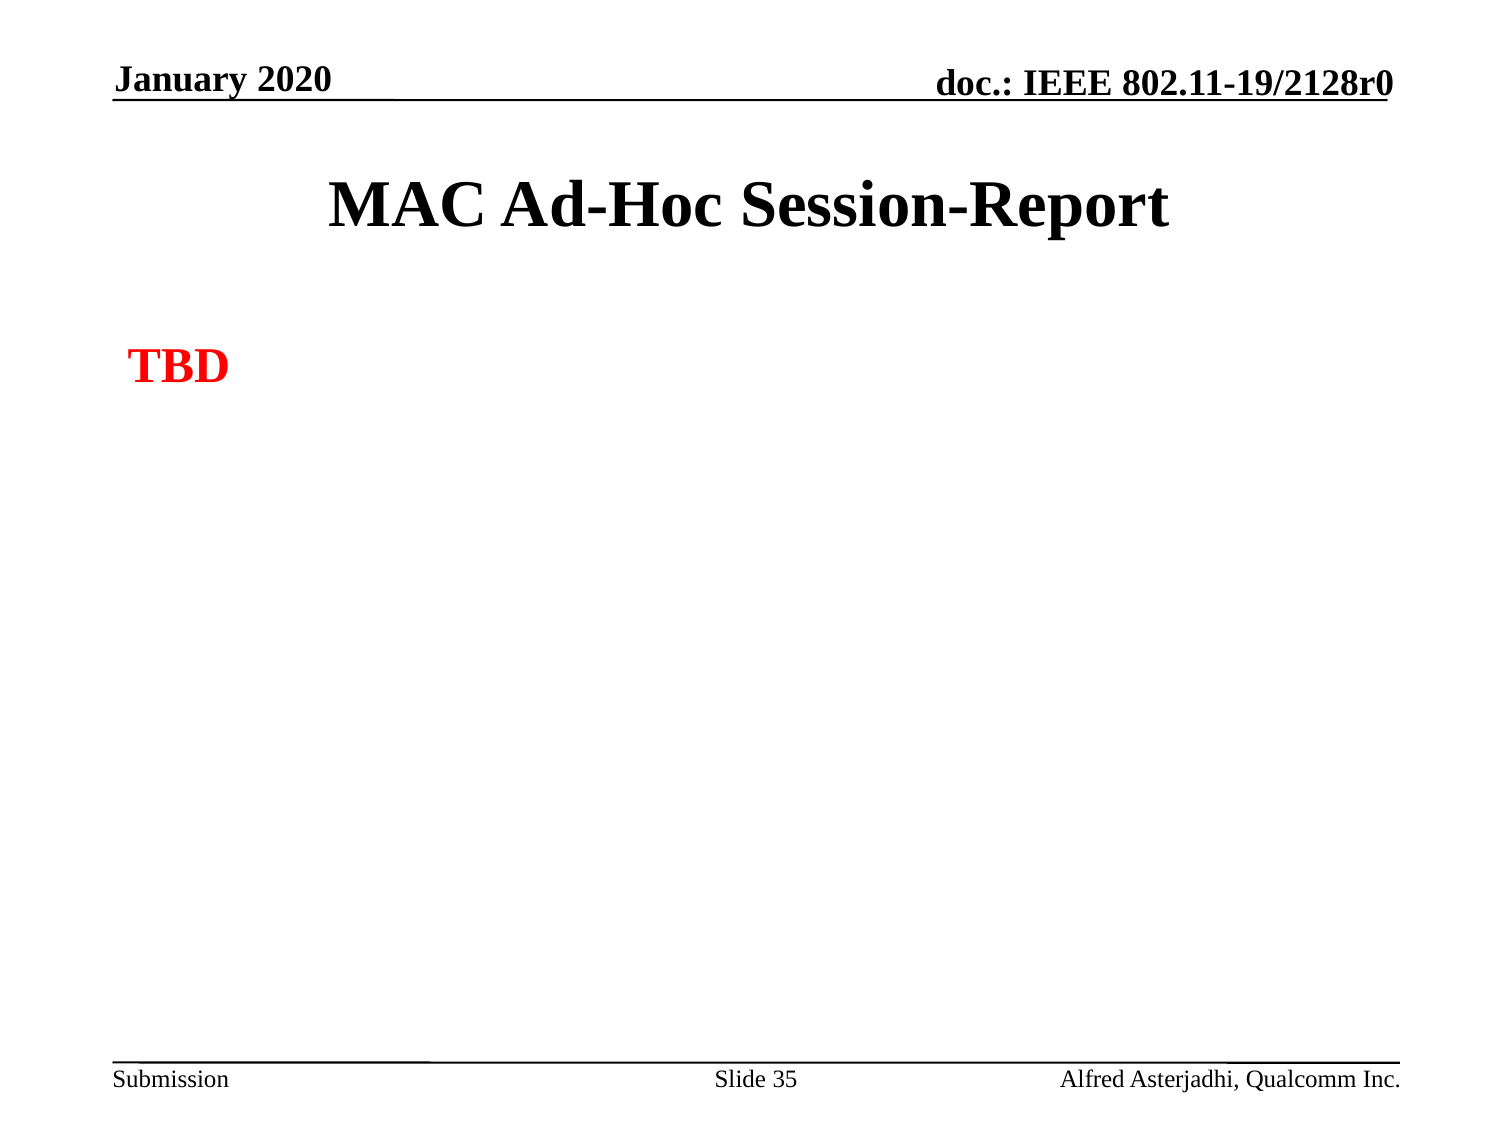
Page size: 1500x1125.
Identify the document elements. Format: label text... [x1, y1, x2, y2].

slide_number Slide 35 [712, 1061, 800, 1123]
title MAC Ad-Hoc Session-Report [112, 112, 1388, 288]
list TBD [112, 324, 1388, 1000]
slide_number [114, 54, 493, 100]
footer Alfred Asterjadhi, Qualcomm Inc. [878, 1061, 1402, 1093]
